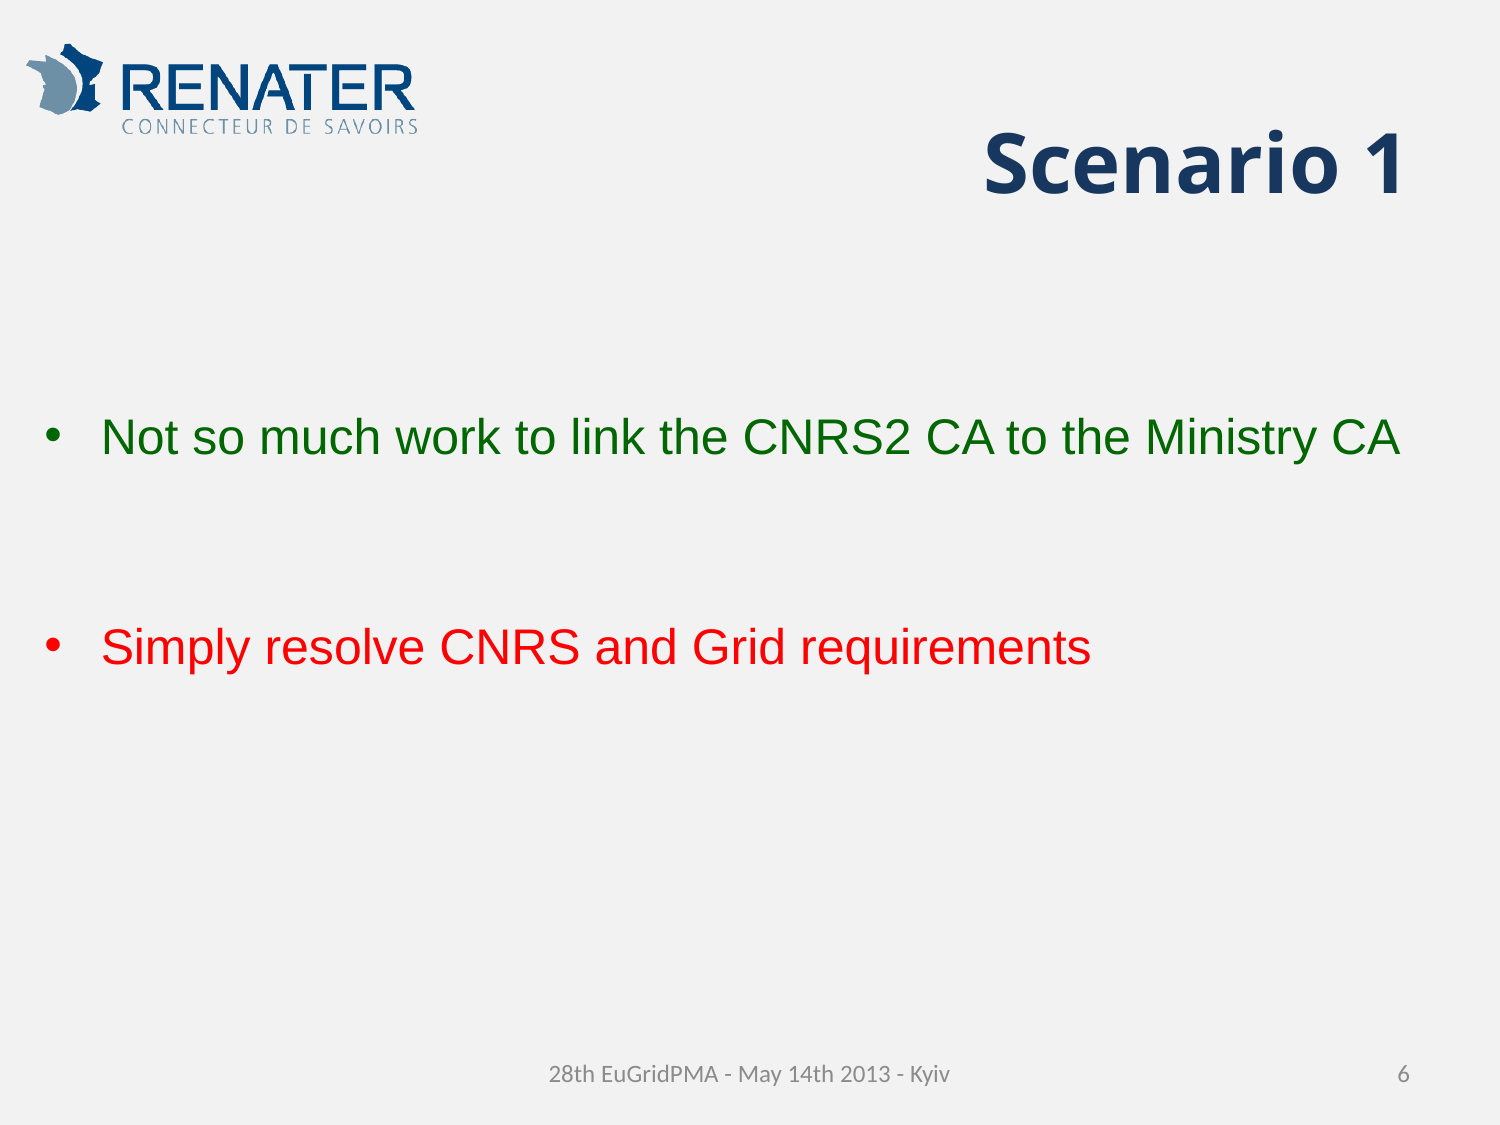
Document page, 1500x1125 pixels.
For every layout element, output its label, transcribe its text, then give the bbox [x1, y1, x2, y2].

list Not so much work to link the CNRS2 CA to the Ministry CA Simply resolve CNRS and Grid requirements [29, 397, 1436, 1005]
title Scenario 1 [442, 66, 1425, 255]
picture [0, 0, 443, 178]
slide_number 6 [1074, 1042, 1425, 1103]
footer 28th EuGridPMA - May 14th 2013 - Kyiv [512, 1042, 988, 1103]
